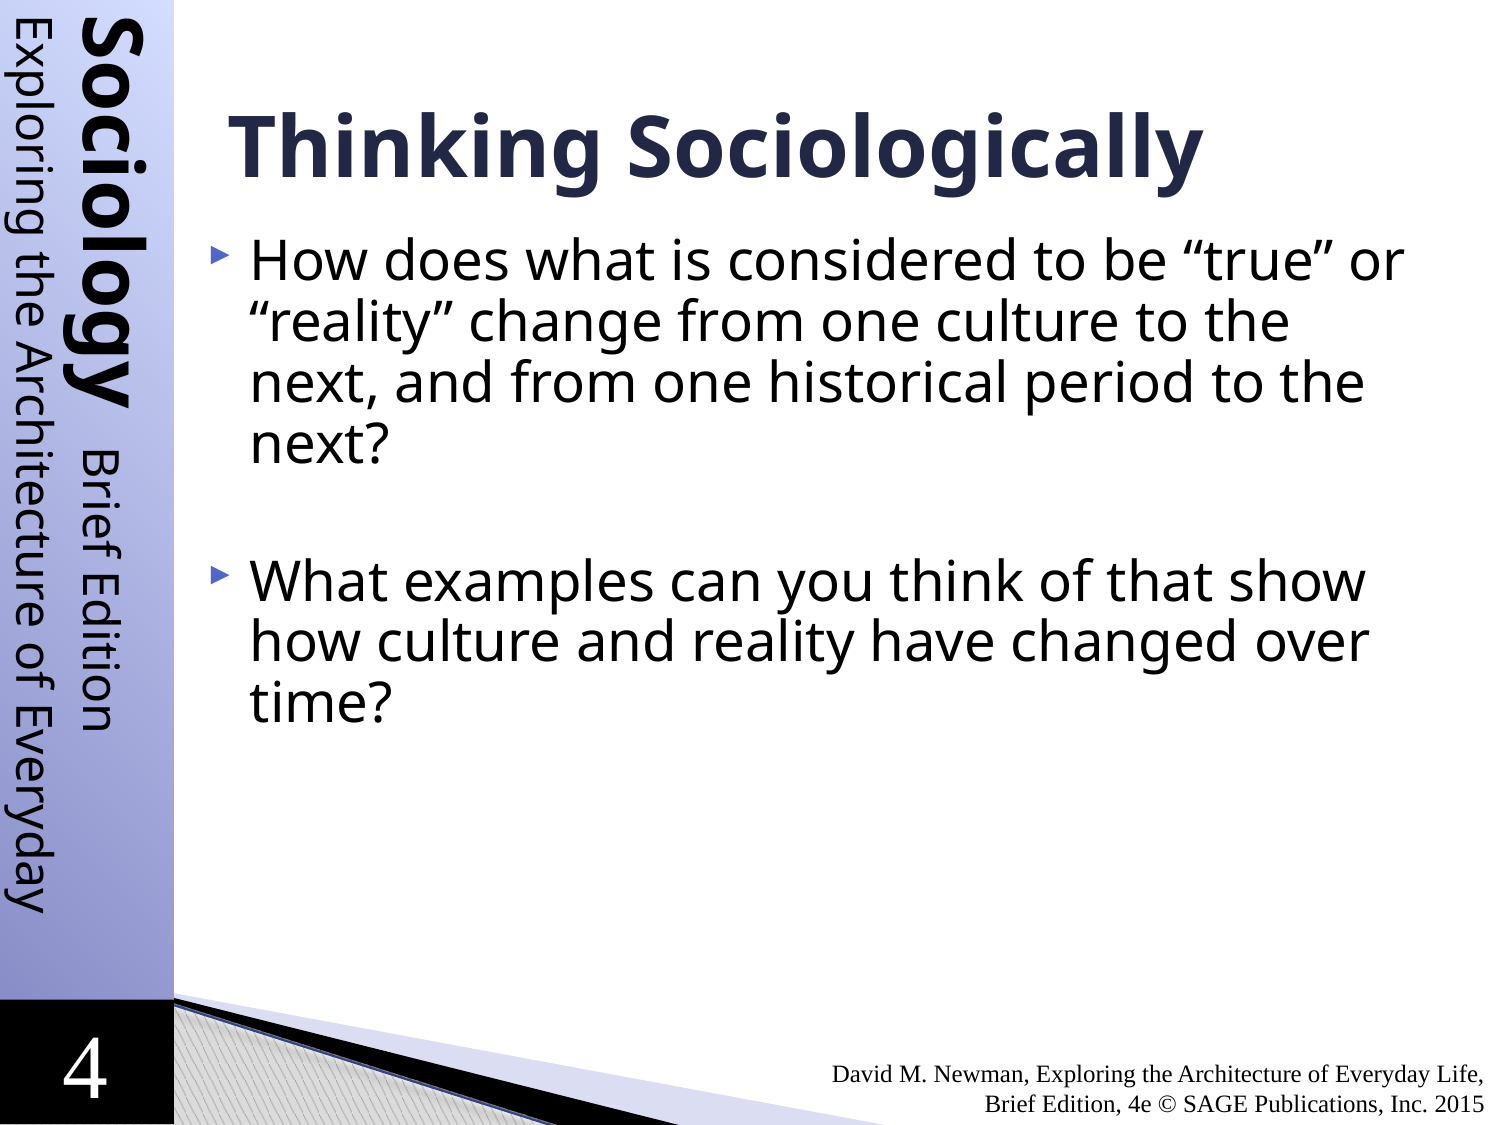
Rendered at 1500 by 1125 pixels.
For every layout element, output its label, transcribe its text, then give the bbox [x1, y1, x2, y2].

footer David M. Newman, Exploring the Architecture of Everyday Life, Brief Edition, 4e © SAGE Publications, Inc. 2015 [787, 1065, 1500, 1125]
title Thinking Sociologically [212, 50, 1500, 238]
list How does what is considered to be “true” or “reality” change from one culture to the next, and from one historical period to the next? What examples can you think of that show how culture and reality have changed over time? [174, 224, 1425, 968]
picture [174, 1003, 558, 1125]
